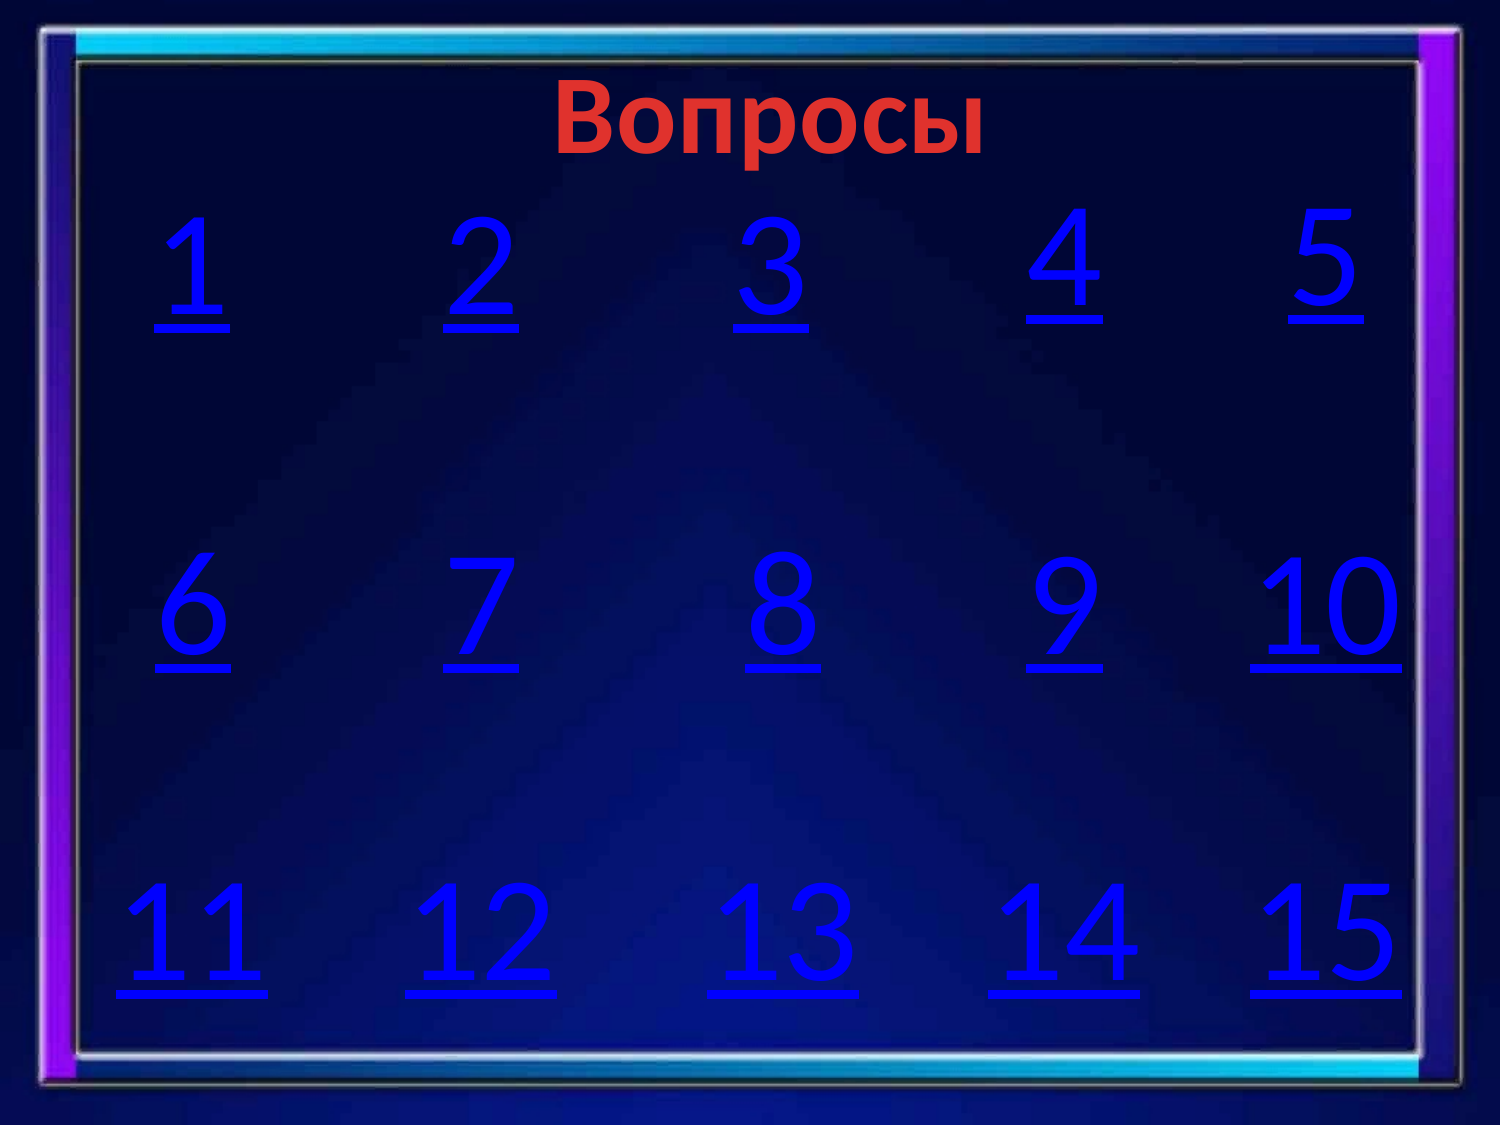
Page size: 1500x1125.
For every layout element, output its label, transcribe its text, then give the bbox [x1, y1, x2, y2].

text_box 14 [973, 823, 1156, 1018]
text_box 9 [1011, 496, 1118, 692]
text_box Вопросы [536, 33, 1005, 184]
text_box 11 [101, 823, 283, 1018]
picture [0, 0, 1500, 1125]
text_box 3 [717, 156, 824, 352]
text_box 6 [140, 496, 246, 692]
text_box 5 [1273, 147, 1379, 343]
text_box 1 [139, 156, 245, 352]
text_box 13 [692, 823, 874, 1018]
text_box 10 [1235, 496, 1417, 692]
text_box 7 [428, 496, 534, 692]
text_box 8 [730, 496, 837, 692]
text_box 2 [428, 156, 534, 352]
text_box 4 [1011, 147, 1118, 343]
text_box 15 [1235, 823, 1417, 1018]
text_box 12 [390, 822, 572, 1018]
